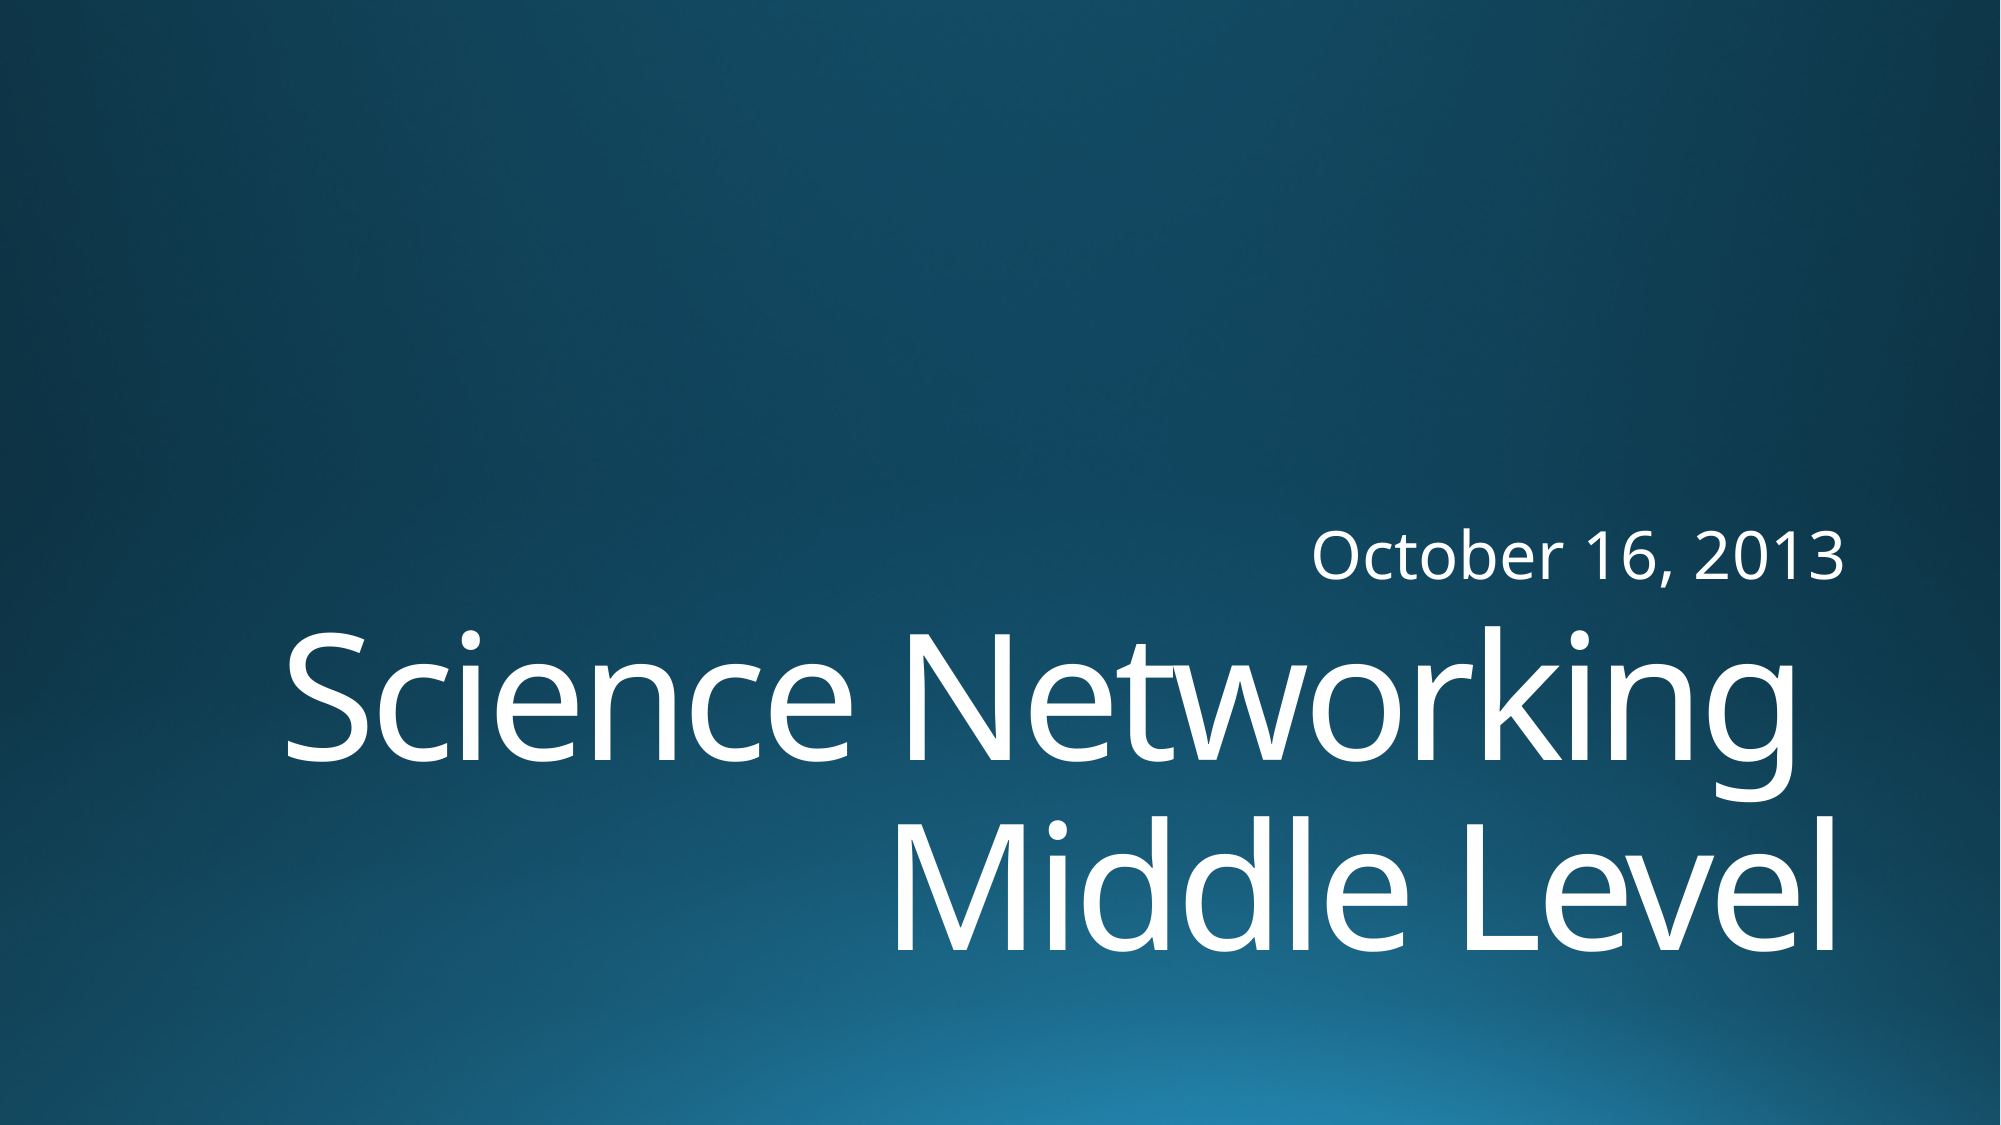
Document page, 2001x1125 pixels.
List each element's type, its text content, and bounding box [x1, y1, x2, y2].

picture [0, 0, 2001, 1125]
subtitle October 16, 2013 [362, 477, 1863, 602]
title Science Networking Middle Level [172, 601, 1863, 1002]
